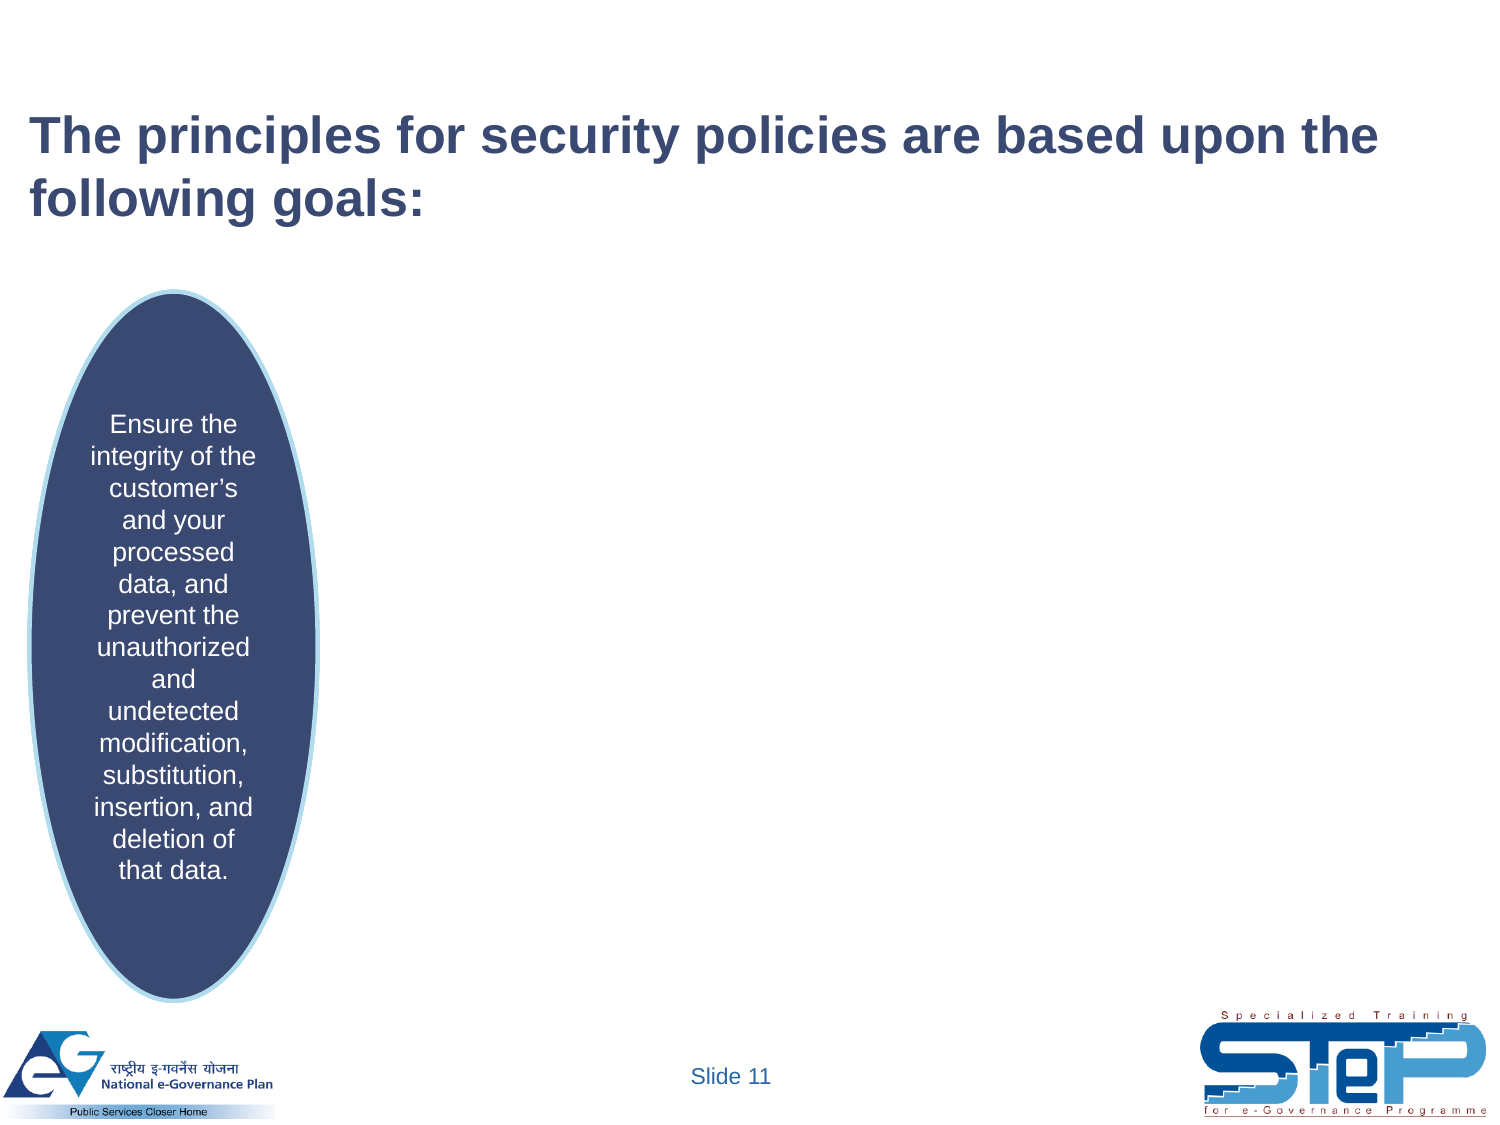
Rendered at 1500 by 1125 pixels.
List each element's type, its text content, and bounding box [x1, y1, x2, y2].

title The principles for security policies are based upon the following goals: [29, 101, 1470, 226]
picture [2, 1031, 275, 1119]
picture [1200, 1011, 1486, 1117]
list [29, 291, 1471, 1002]
